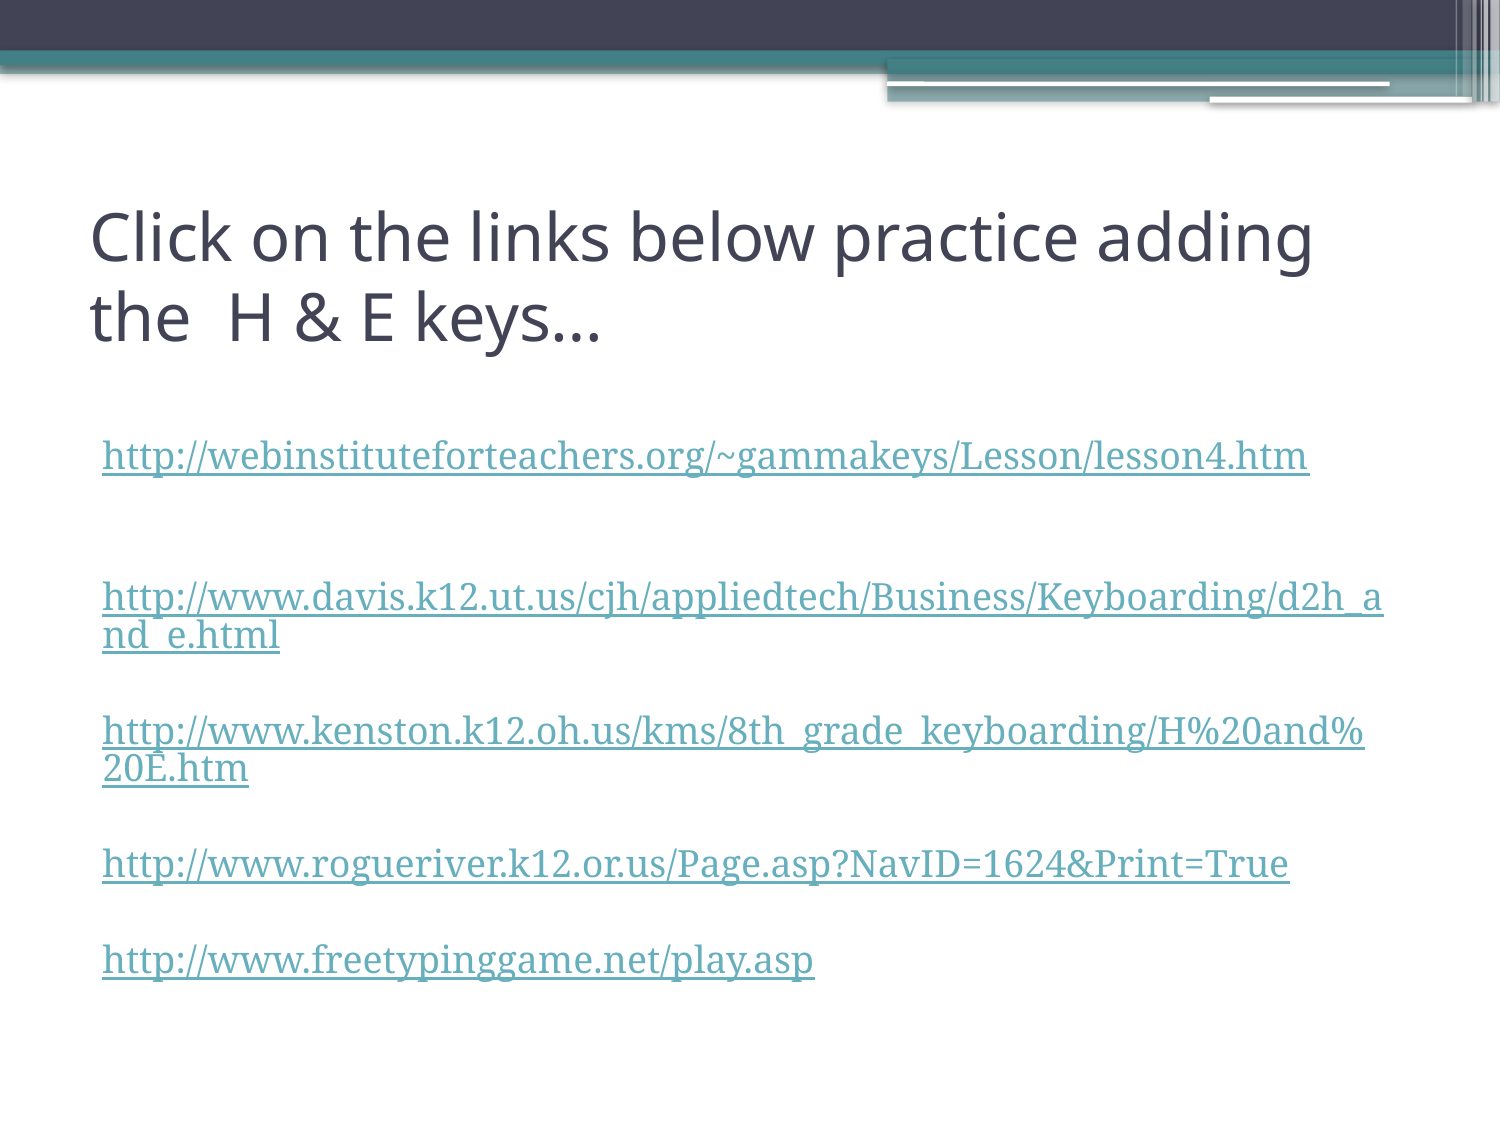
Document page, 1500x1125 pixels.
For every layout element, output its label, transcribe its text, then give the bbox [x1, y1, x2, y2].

text_box http://webinstituteforteachers.org/~gammakeys/Lesson/lesson4.htm http://www.davis.k12.ut.us/cjh/appliedtech/Business/Keyboarding/d2h_and_e.html http://www.kenston.k12.oh.us/kms/8th_grade_keyboarding/H%20and%20E.htm http://www.rogueriver.k12.or.us/Page.asp?NavID=1624&Print=True http://www.freetypinggame.net/play.asp [87, 424, 1400, 1055]
title Click on the links below practice adding the H & E keys… [75, 187, 1425, 363]
